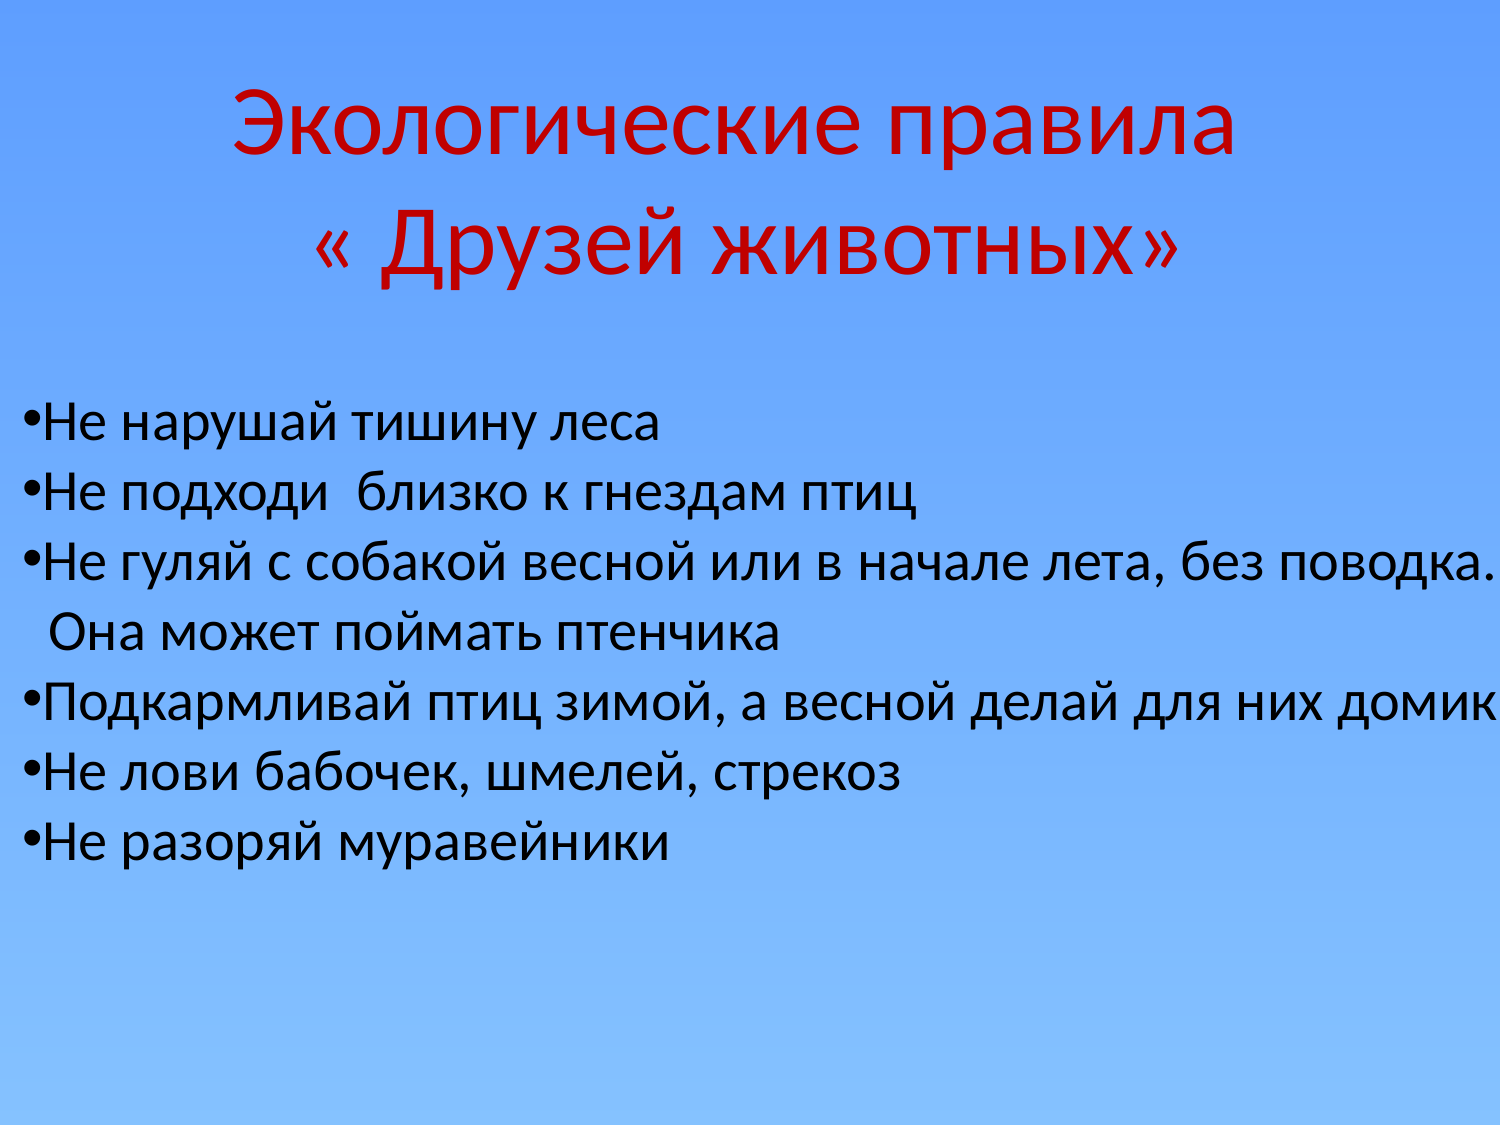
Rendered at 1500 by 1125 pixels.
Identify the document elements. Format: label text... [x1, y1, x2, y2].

text_box Экологические правила « Друзей животных» [216, 46, 1277, 302]
text_box Не нарушай тишину леса Не подходи близко к гнездам птиц Не гуляй с собакой весной или в начале лета, без поводка. Она может поймать птенчика Подкармливай птиц зимой, а весной делай для них домики Не лови бабочек, шмелей, стрекоз Не разоряй муравейники [7, 375, 1500, 880]
